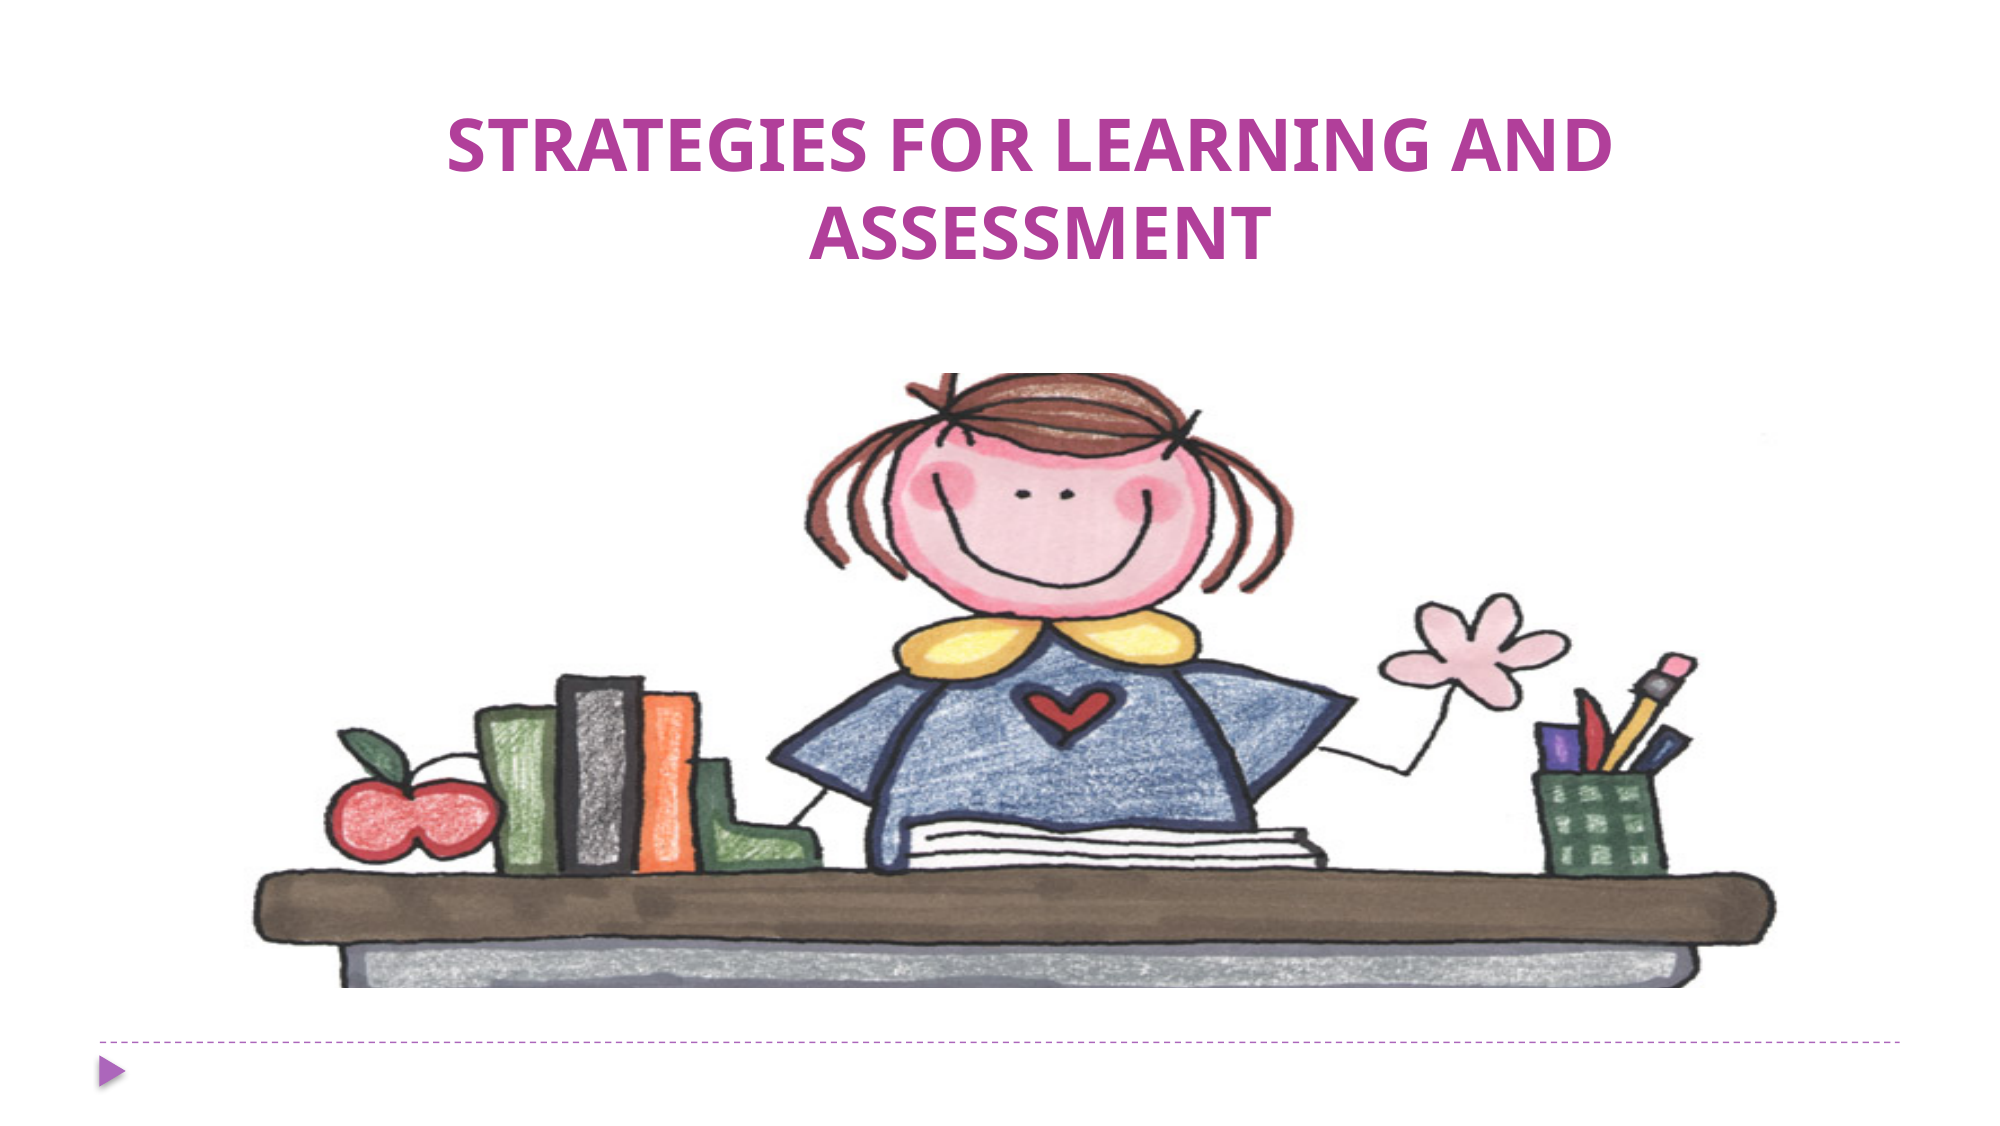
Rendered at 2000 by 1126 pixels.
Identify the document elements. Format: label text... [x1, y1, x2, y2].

picture [243, 373, 1784, 988]
title STRATEGIES FOR LEARNING AND ASSESSMENT [243, 172, 1819, 282]
